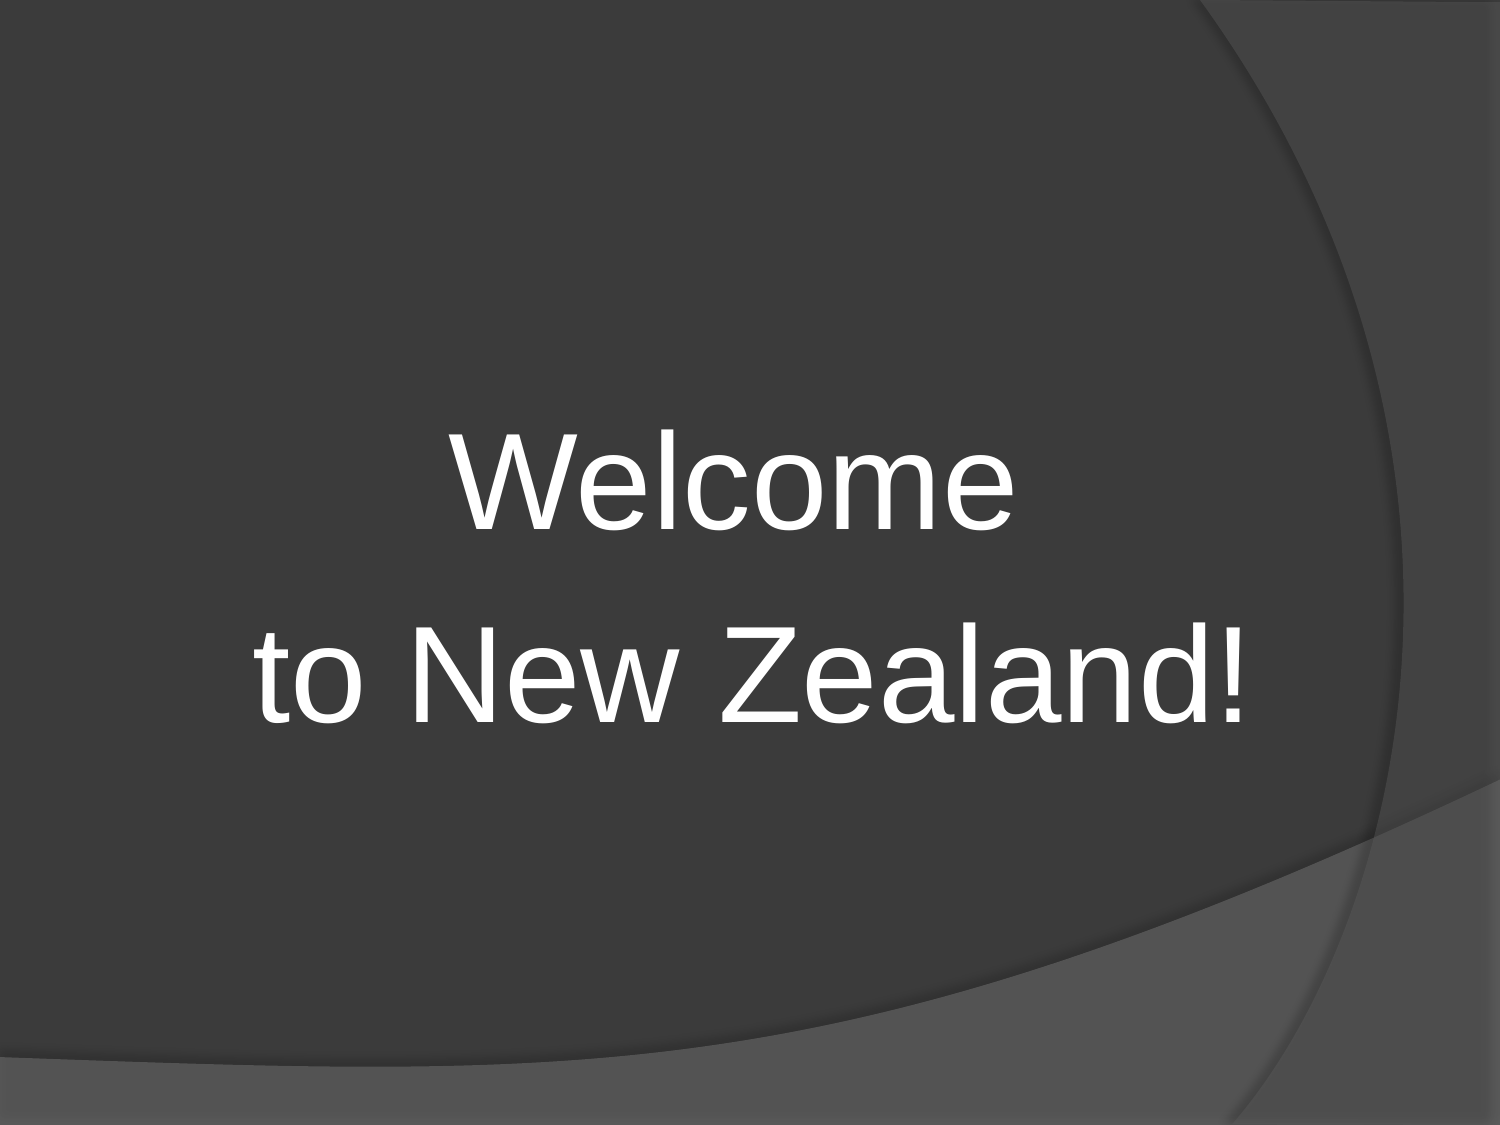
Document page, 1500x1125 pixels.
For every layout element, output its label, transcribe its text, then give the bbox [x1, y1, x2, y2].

list Welcome to New Zealand! [0, 0, 1500, 1125]
